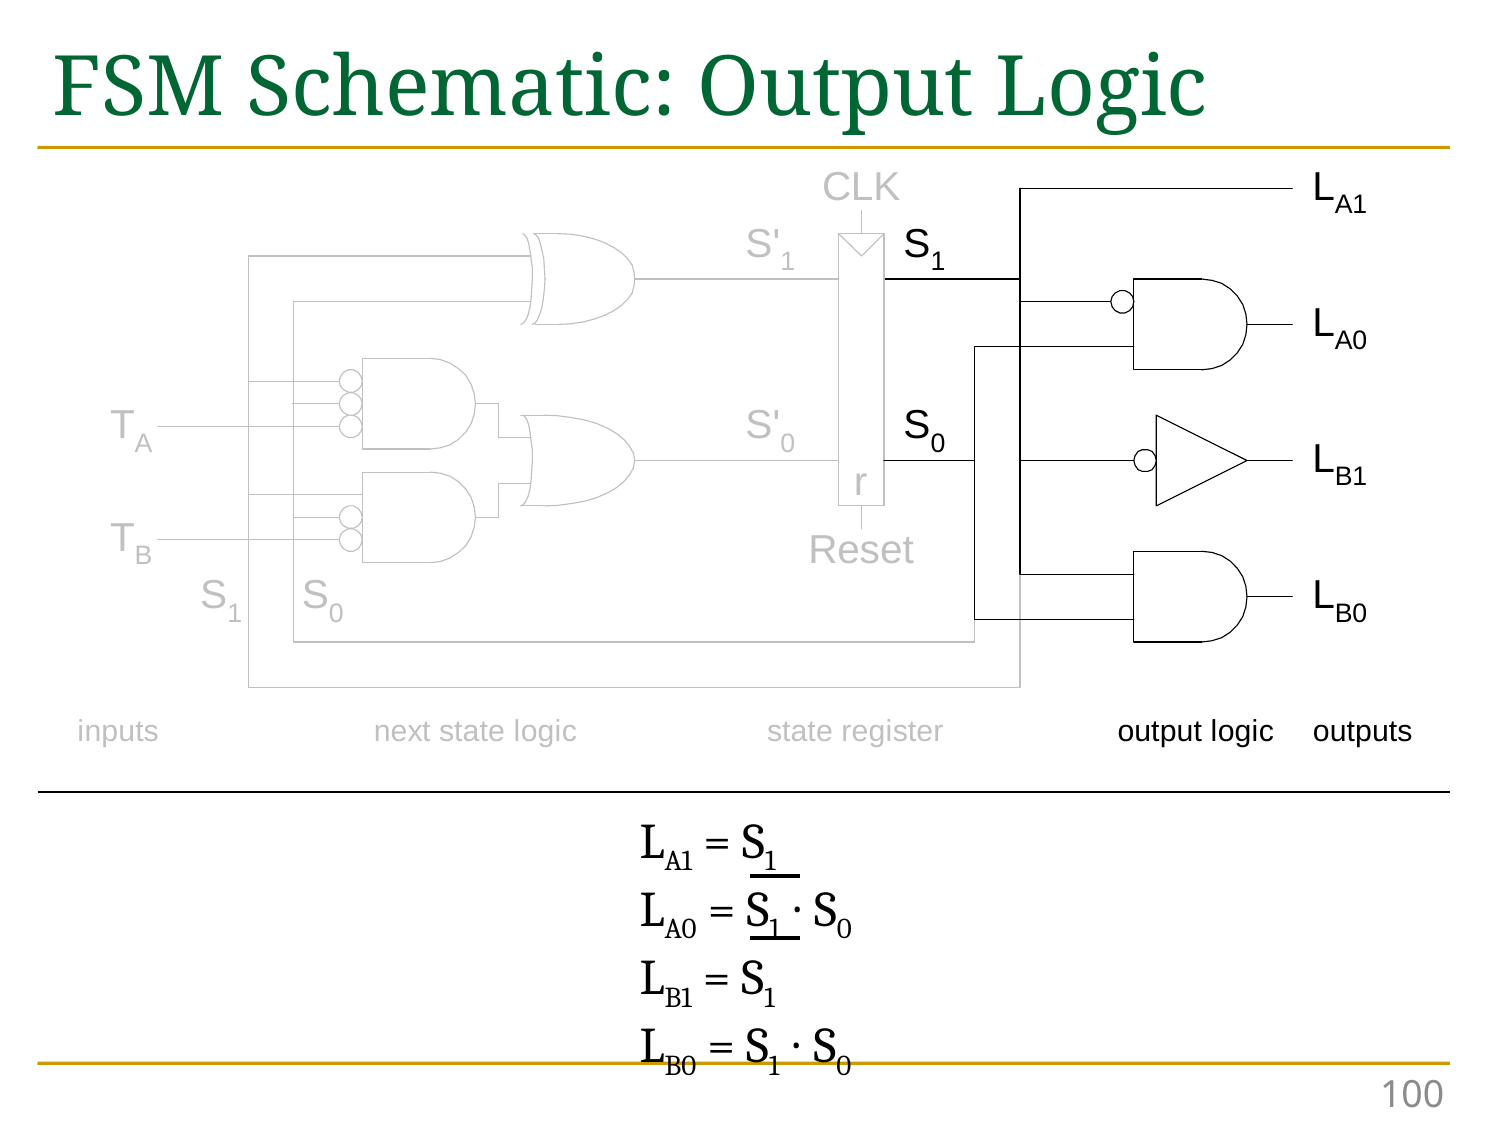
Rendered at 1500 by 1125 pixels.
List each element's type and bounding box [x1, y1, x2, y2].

title [37, 24, 1450, 200]
text_box [624, 800, 1000, 1089]
slide_number [1121, 1066, 1460, 1125]
text_box [49, 137, 1438, 784]
